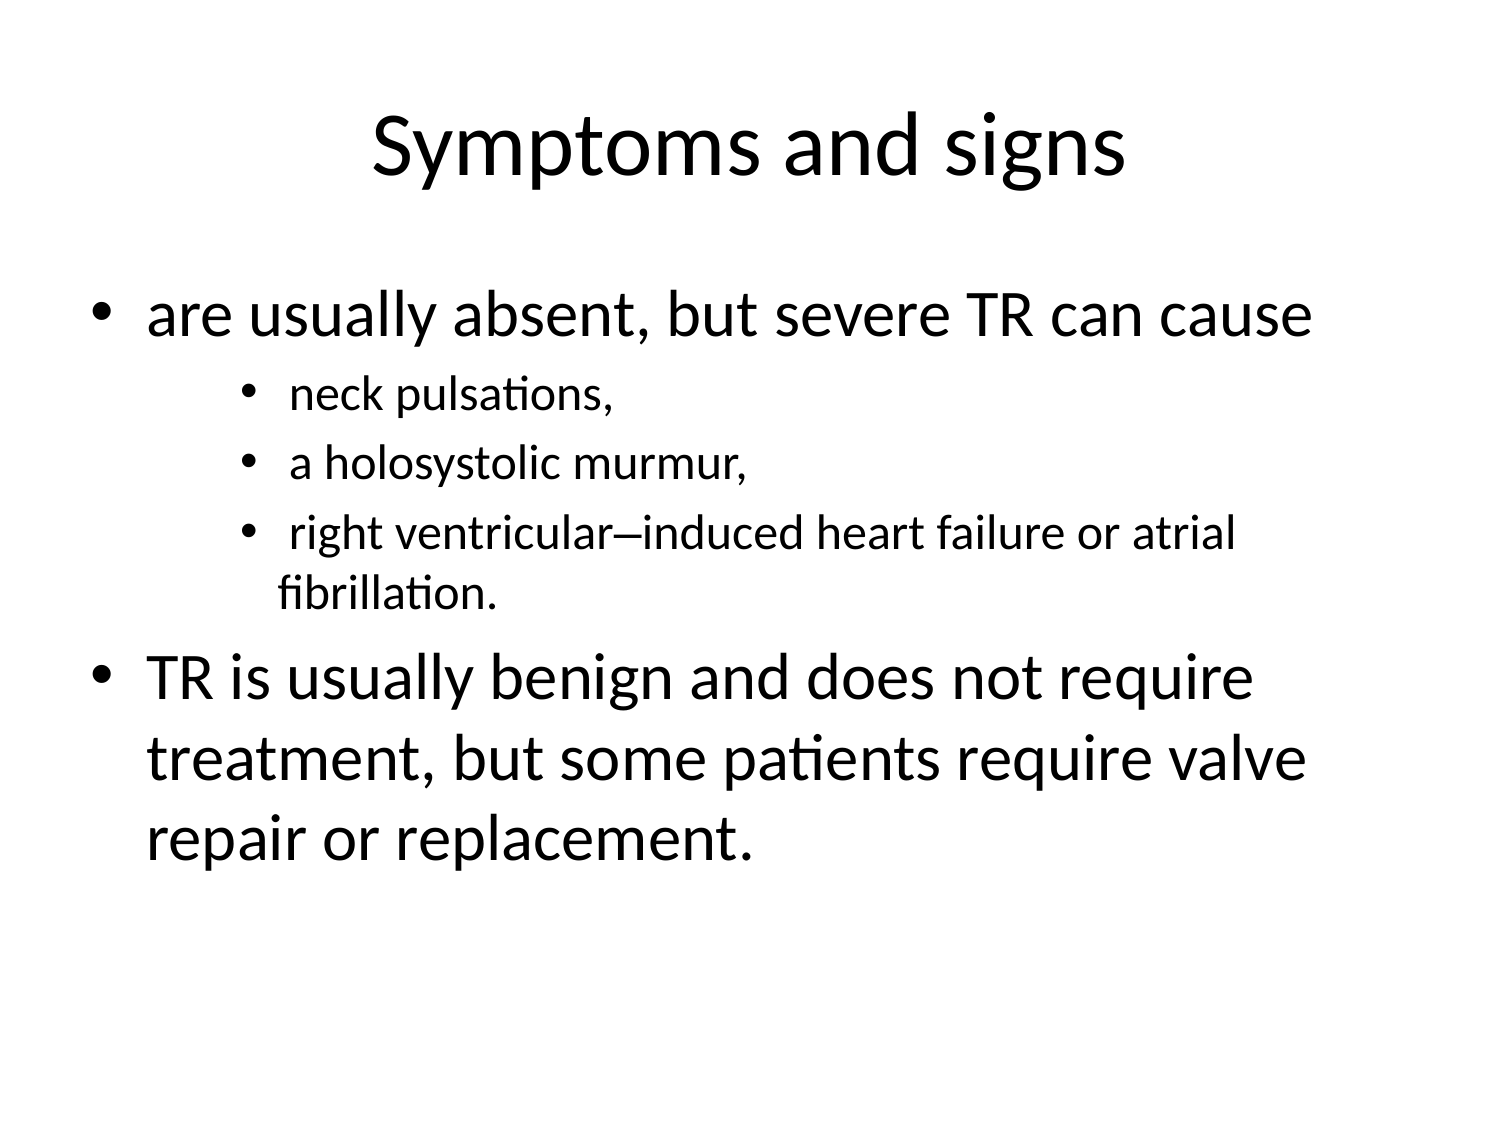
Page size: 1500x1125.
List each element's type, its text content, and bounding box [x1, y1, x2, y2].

list are usually absent, but severe TR can cause neck pulsations, a holosystolic murmur, right ventricular–induced heart failure or atrial fibrillation. TR is usually benign and does not require treatment, but some patients require valve repair or replacement. [75, 262, 1425, 1005]
title Symptoms and signs [75, 45, 1425, 233]
